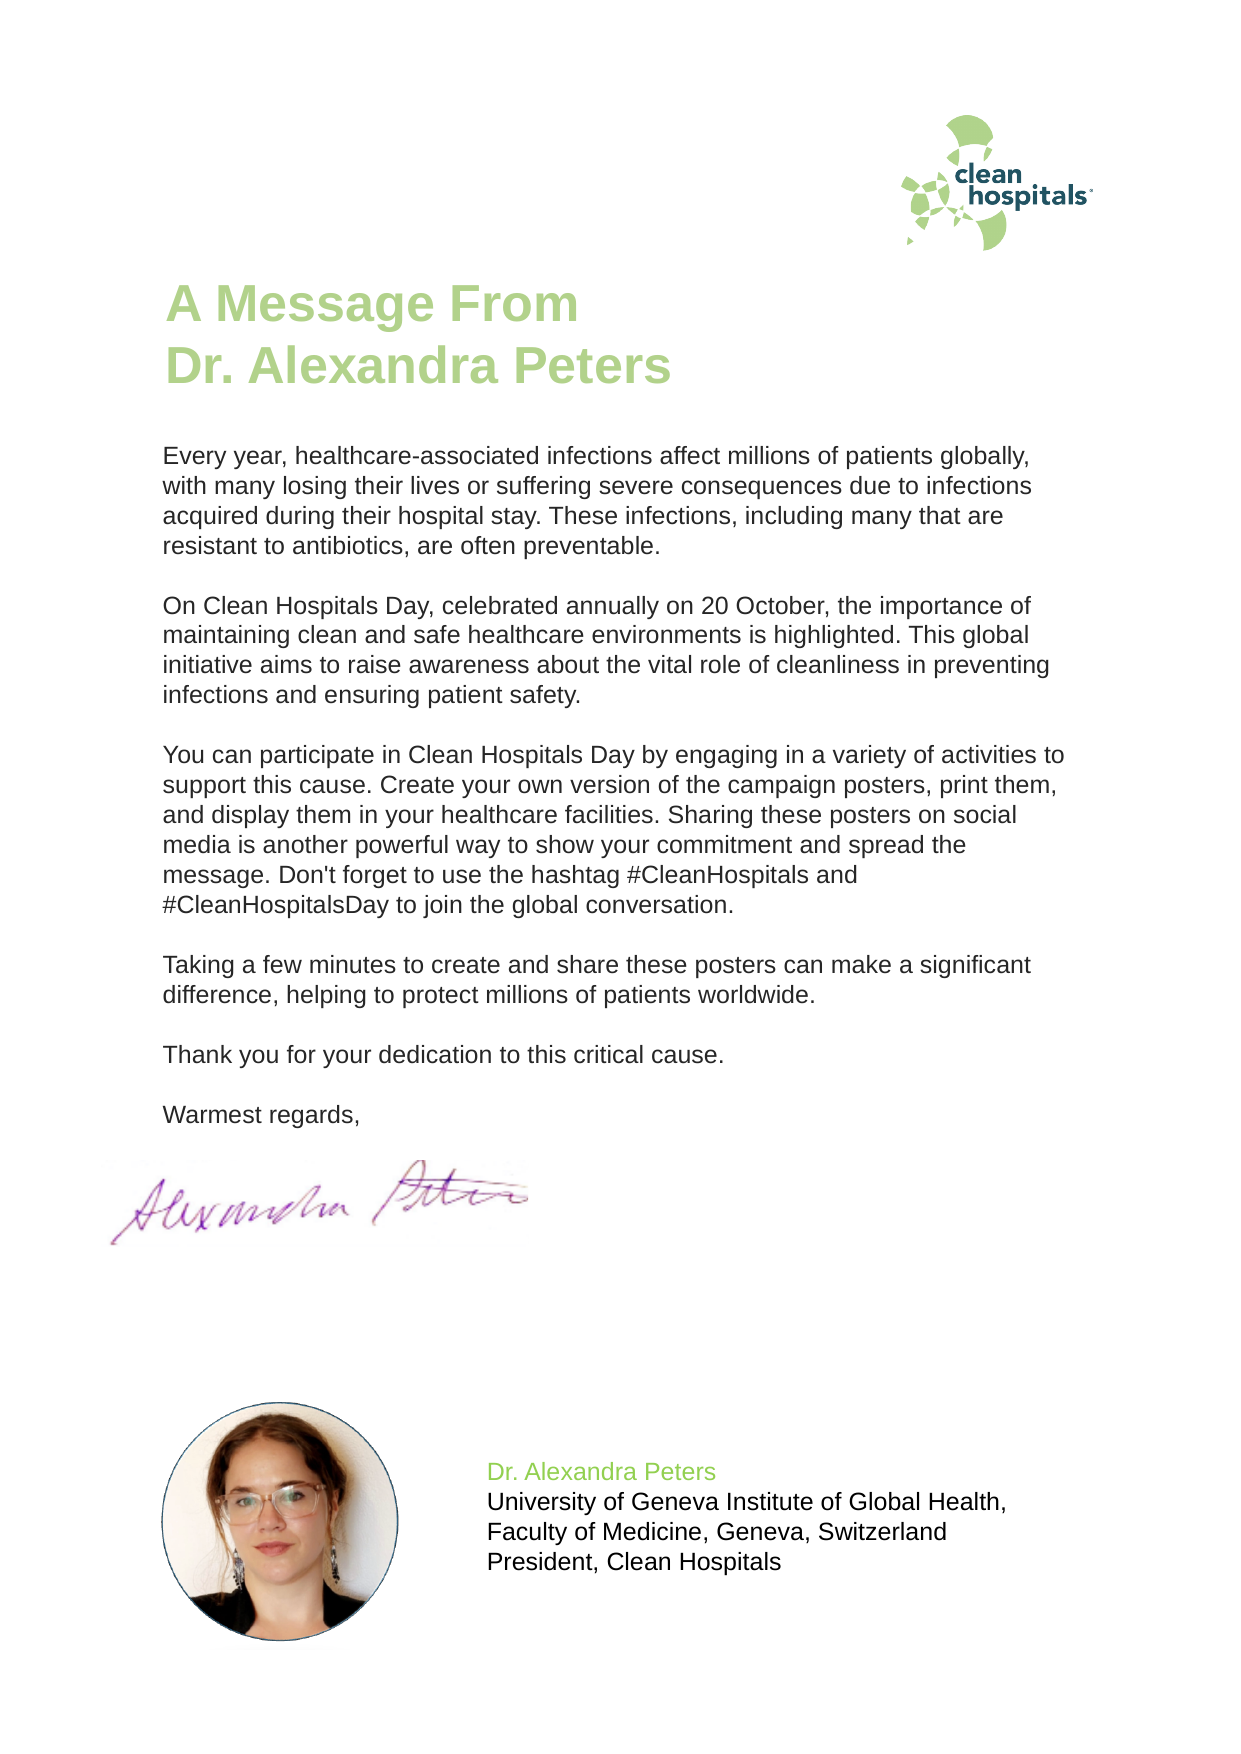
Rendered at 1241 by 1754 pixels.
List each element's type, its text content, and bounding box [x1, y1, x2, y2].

picture [101, 1160, 529, 1247]
text_box A Message From Dr. Alexandra Peters [150, 261, 688, 402]
text_box Every year, healthcare-associated infections affect millions of patients globally, with many losing their lives or suffering severe consequences due to infections acquired during their hospital stay. These infections, including many that are resistant to antibiotics, are often preventable. On Clean Hospitals Day, celebrated annually on 20 October, the importance of maintaining clean and safe healthcare environments is highlighted. This global initiative aims to raise awareness about the vital role of cleanliness in preventing infections and ensuring patient safety. You can participate in Clean Hospitals Day by engaging in a variety of activities to support this cause. Create your own version of the campaign posters, print them, and display them in your healthcare facilities. Sharing these posters on social media is another powerful way to show your commitment and spread the message. Don't forget to use the hashtag #CleanHospitals and #CleanHospitalsDay to join the global conversation. Taking a few minutes to create and share these posters can make a significant difference, helping to protect millions of patients worldwide. Thank you for your dedication to this critical cause. Warmest regards, [147, 432, 1093, 1136]
picture [901, 115, 1093, 251]
picture [147, 1382, 410, 1650]
text_box Dr. Alexandra Peters University of Geneva Institute of Global Health, Faculty of Medicine, Geneva, Switzerland President, Clean Hospitals [472, 1448, 1093, 1583]
